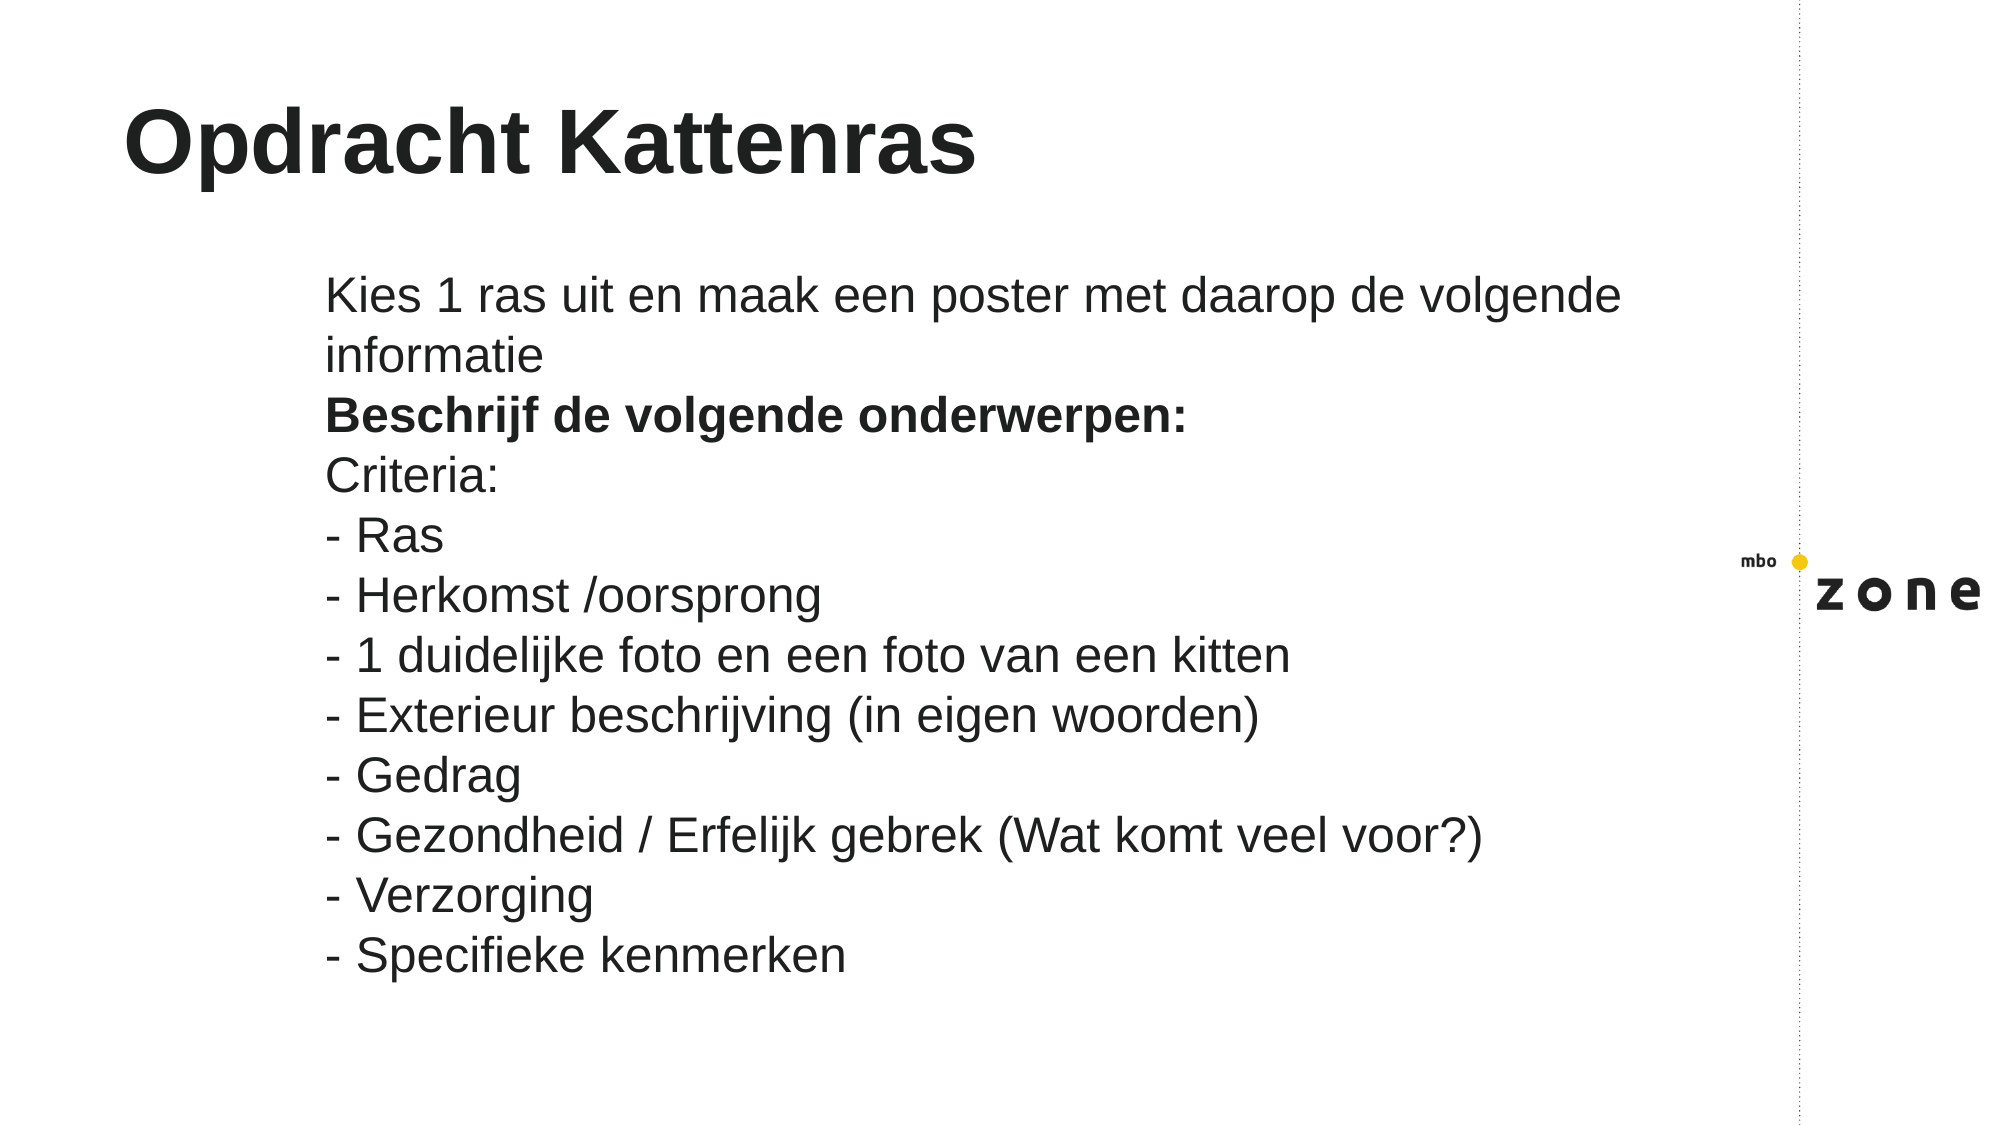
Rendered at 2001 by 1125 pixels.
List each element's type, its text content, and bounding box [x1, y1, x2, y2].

title Opdracht Kattenras [124, 94, 1607, 272]
picture [1596, 0, 2001, 1125]
list Kies 1 ras uit en maak een poster met daarop de volgende informatie Beschrijf de volgende onderwerpen: Criteria: - Ras - Herkomst /oorsprong - 1 duidelijke foto en een foto van een kitten - Exterieur beschrijving (in eigen woorden) - Gedrag - Gezondheid / Erfelijk gebrek (Wat komt veel voor?) - Verzorging - Specifieke kenmerken [324, 262, 1675, 1047]
